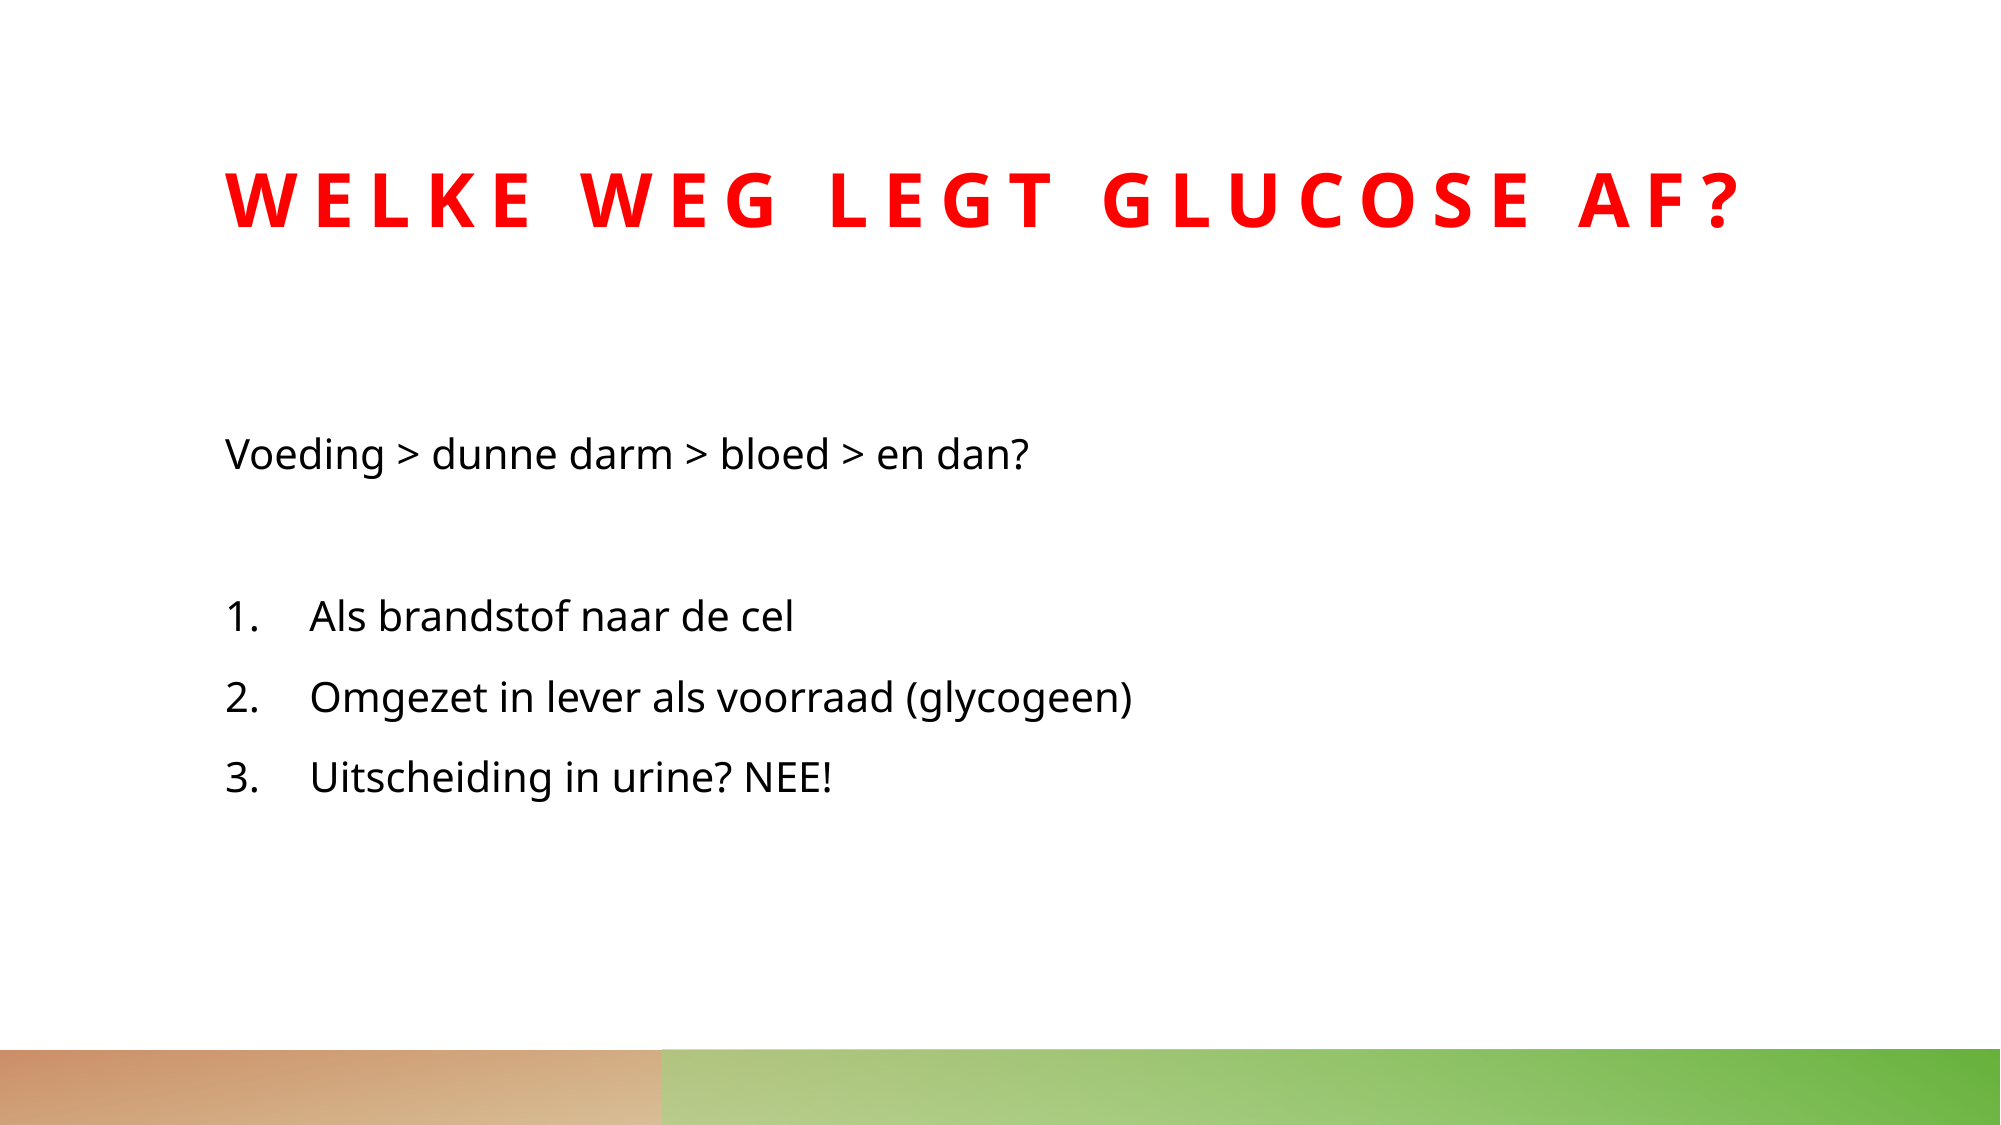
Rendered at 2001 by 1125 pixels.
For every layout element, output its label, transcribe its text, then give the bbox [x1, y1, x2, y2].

title Welke weg legt glucose af? [225, 130, 1905, 333]
list Voeding > dunne darm > bloed > en dan? Als brandstof naar de cel Omgezet in lever als voorraad (glycogeen) Uitscheiding in urine? NEE! [225, 346, 1905, 996]
